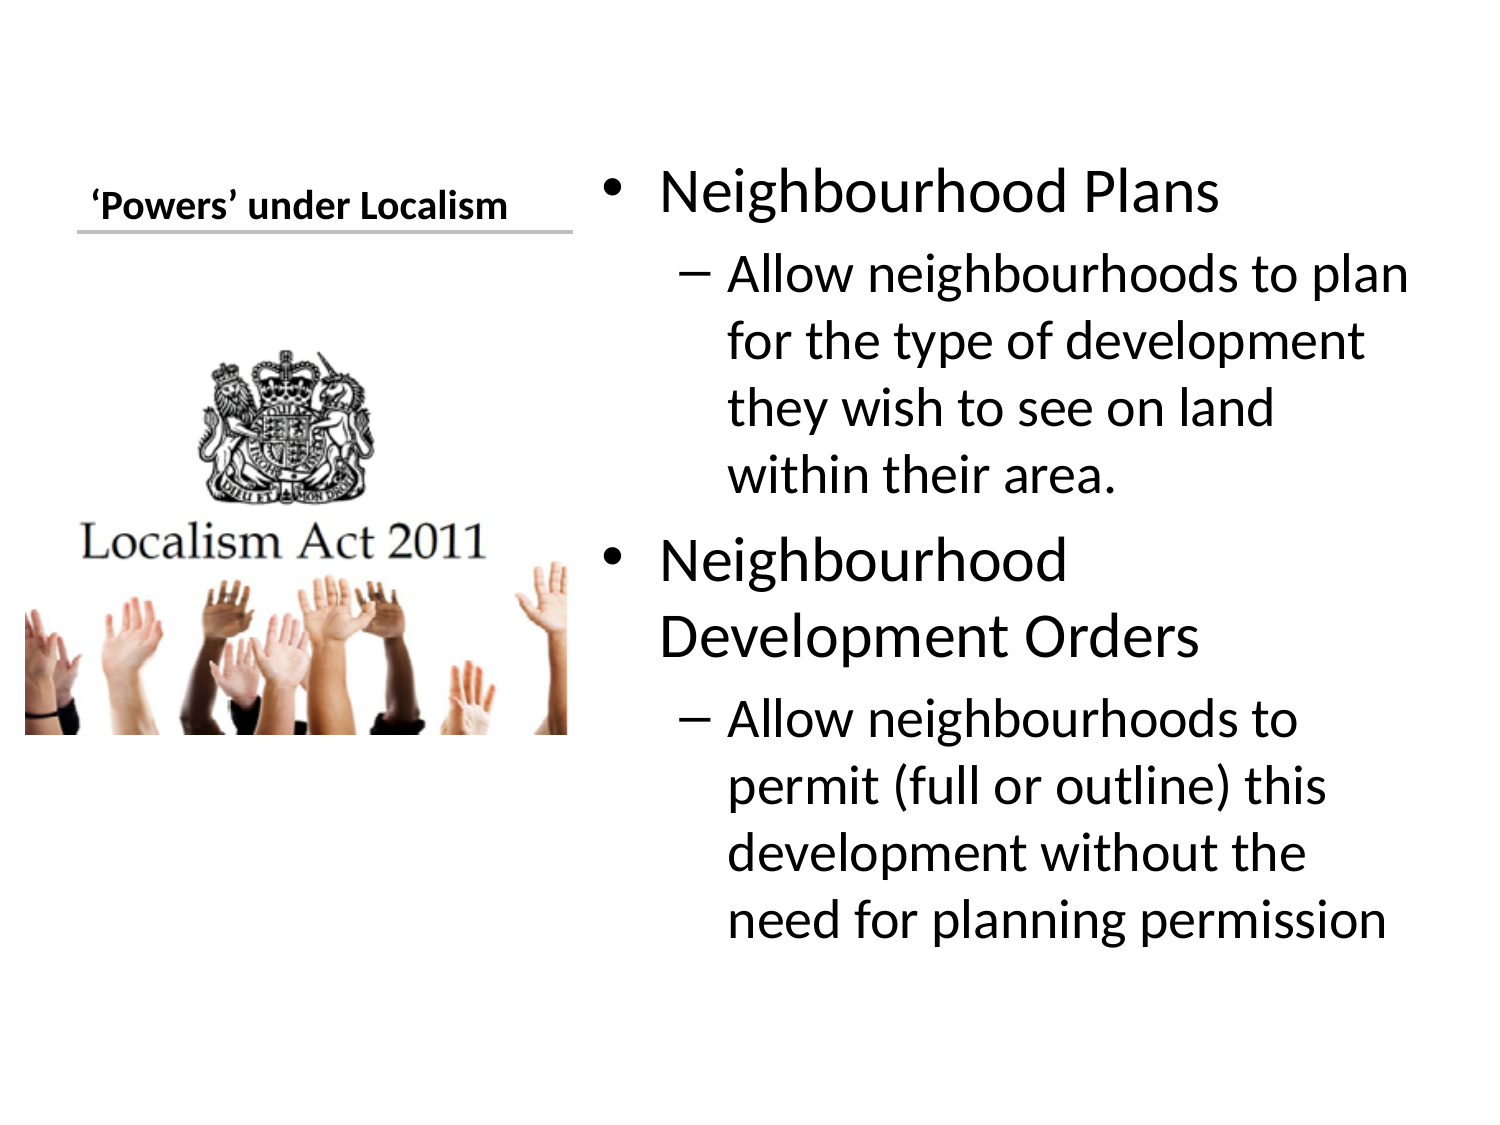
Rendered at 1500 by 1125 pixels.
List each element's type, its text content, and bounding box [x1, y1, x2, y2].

picture [24, 339, 569, 735]
list Neighbourhood Plans Allow neighbourhoods to plan for the type of development they wish to see on land within their area. Neighbourhood Development Orders Allow neighbourhoods to permit (full or outline) this development without the need for planning permission [586, 140, 1425, 971]
title ‘Powers’ under Localism [75, 44, 569, 234]
